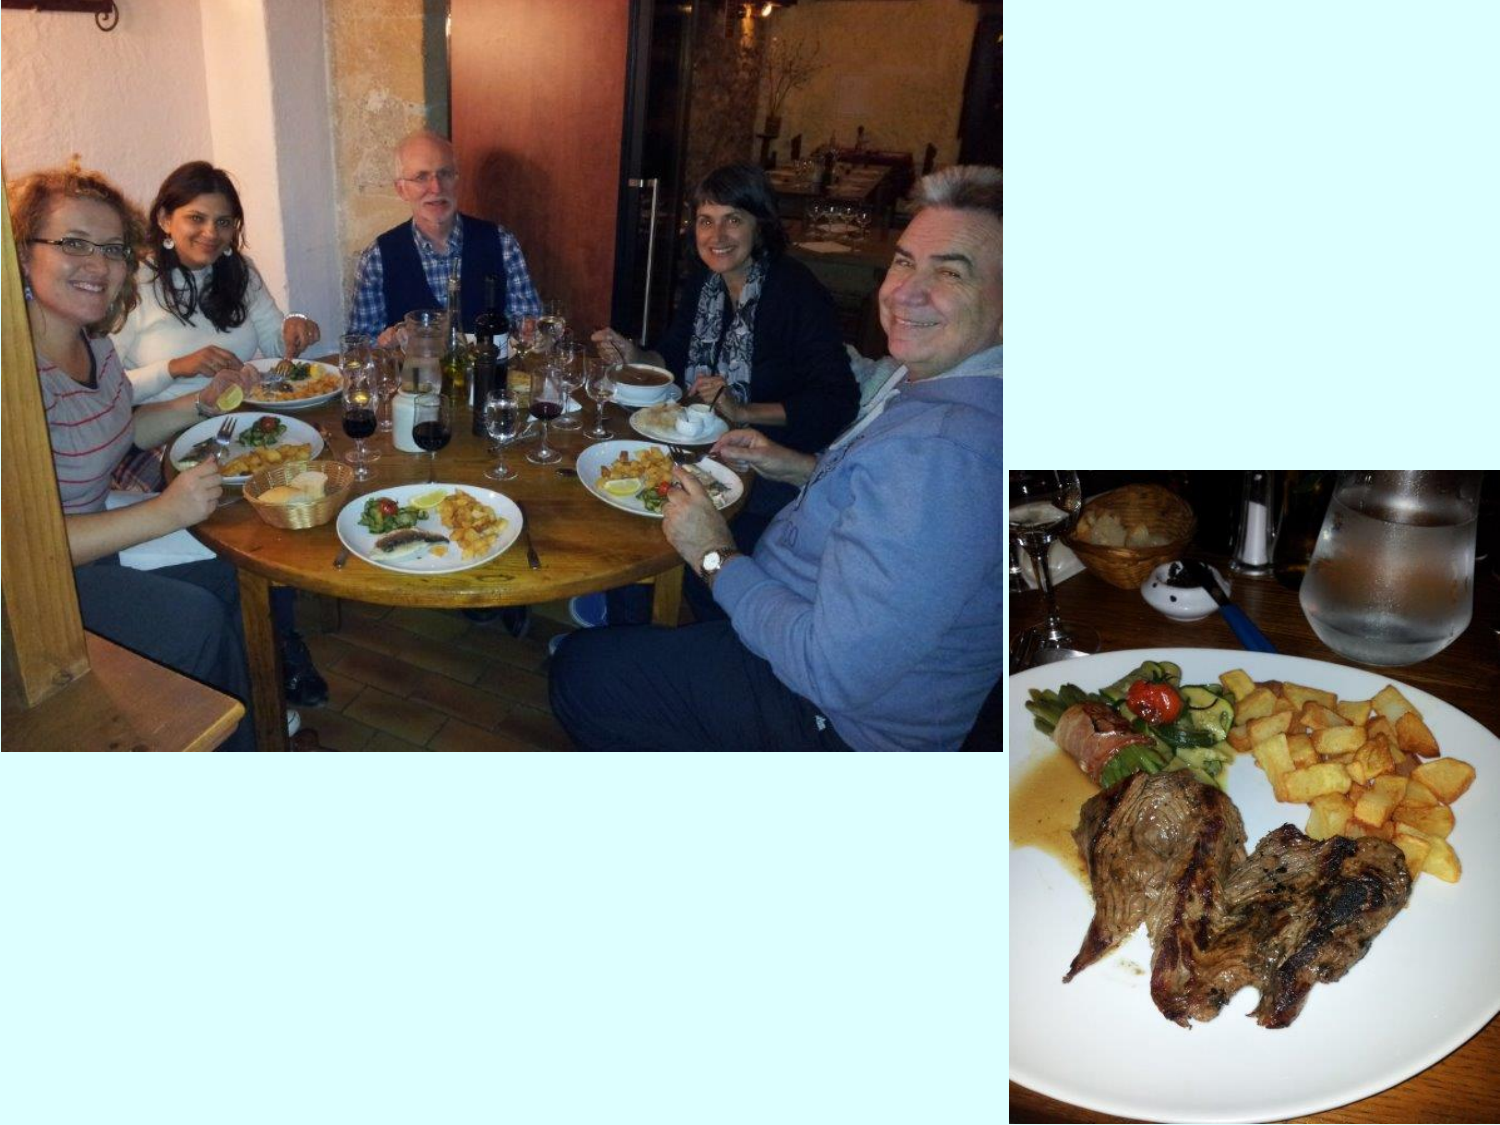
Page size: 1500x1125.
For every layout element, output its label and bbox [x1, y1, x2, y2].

list [0, 0, 1004, 752]
picture [1009, 470, 1500, 1125]
